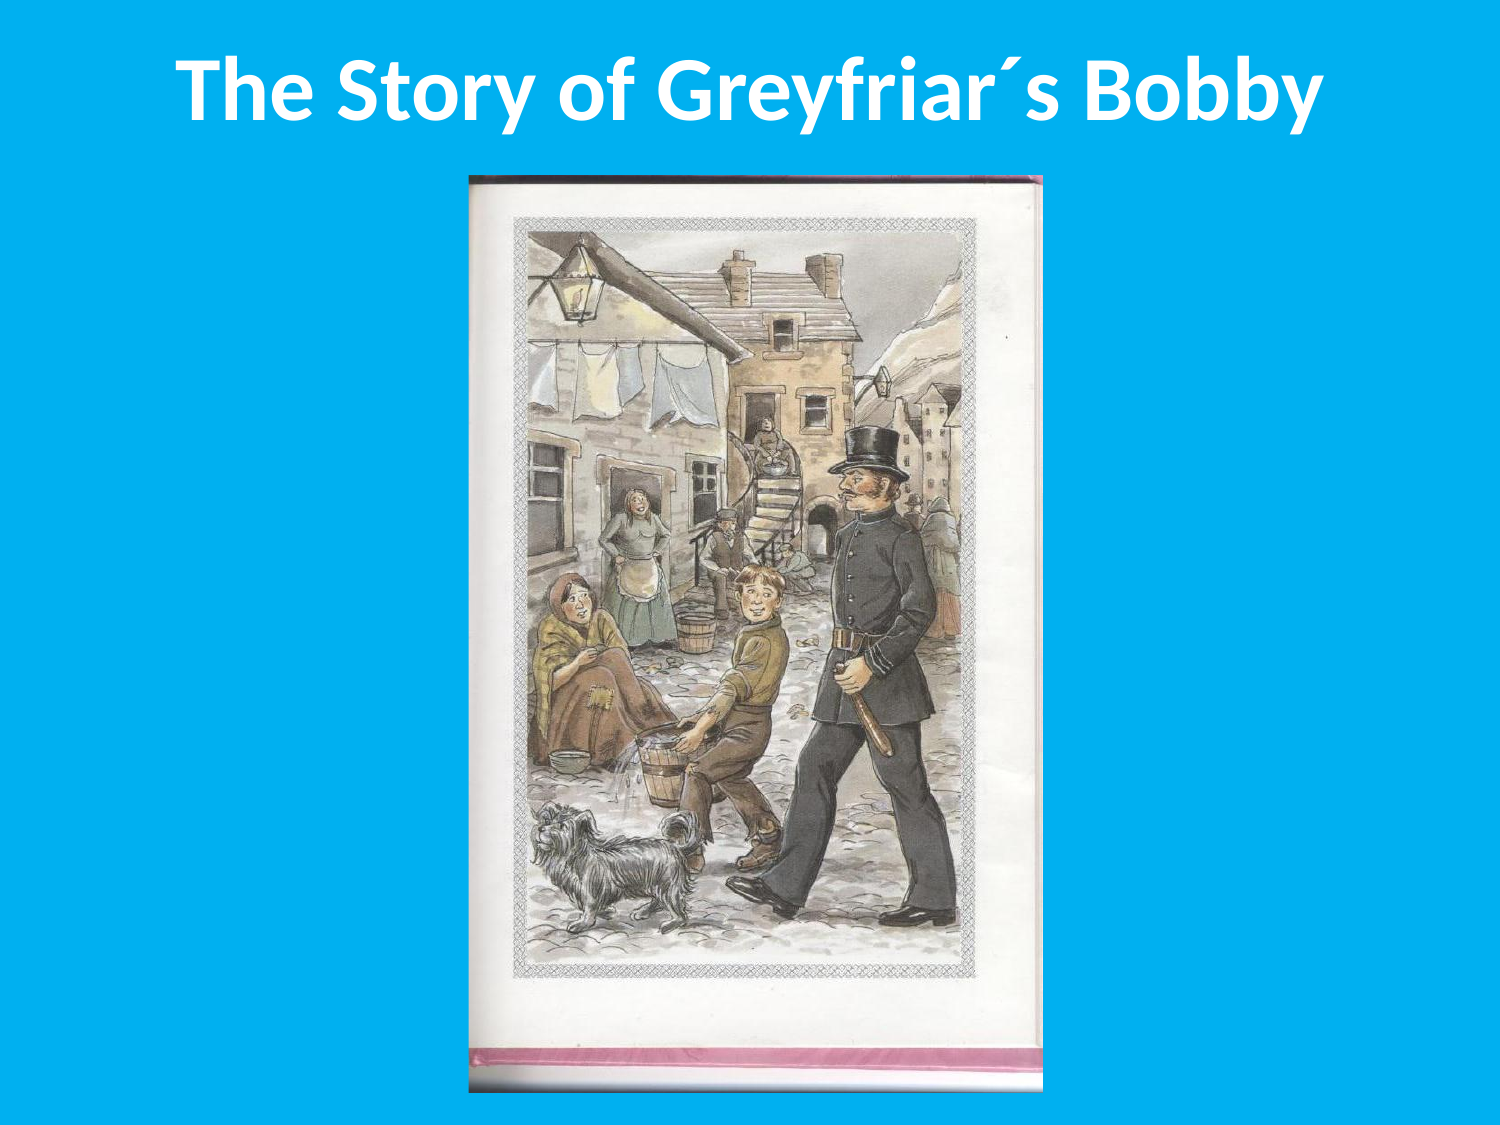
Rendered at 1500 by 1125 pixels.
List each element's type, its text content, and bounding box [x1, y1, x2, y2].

title The Story of Greyfriar´s Bobby [75, 45, 1425, 233]
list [468, 175, 1044, 1094]
